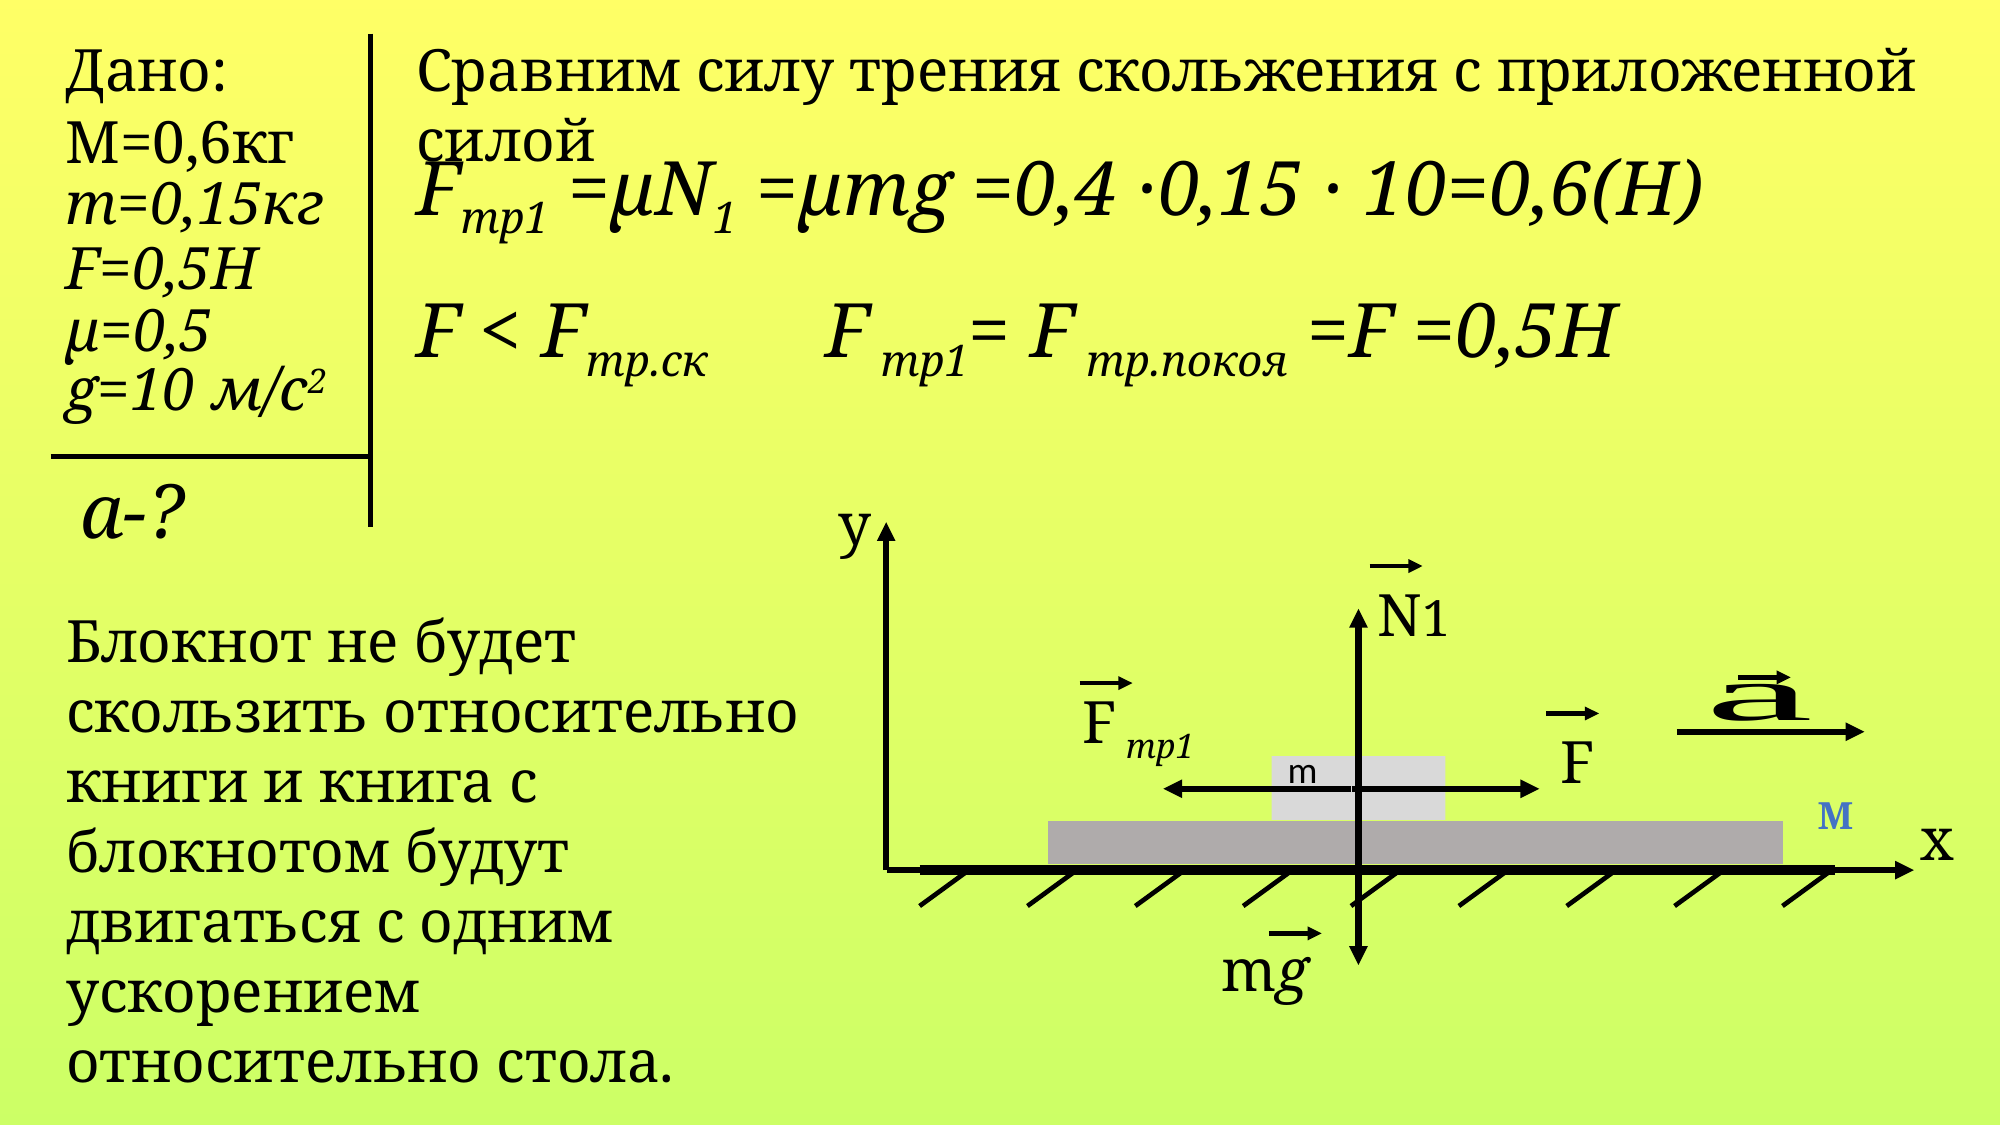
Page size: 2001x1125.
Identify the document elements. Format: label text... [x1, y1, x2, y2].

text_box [824, 479, 2000, 1009]
text_box F тр1= F тр.покоя =F =0,5Н [810, 274, 1796, 393]
text_box Блокнот не будет скользить относительно книги и книга с блокнотом будут двигаться с одним ускорением относительно стола. [51, 596, 837, 1102]
text_box Fтр1 =µN1 =μmg =0,4 ·0,15 · 10=0,6(Н) [410, 132, 1844, 250]
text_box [50, 25, 410, 563]
text_box Сравним силу трения скольжения с приложенной силой [410, 25, 2000, 181]
text_box F < Fтр.ск [410, 274, 810, 393]
